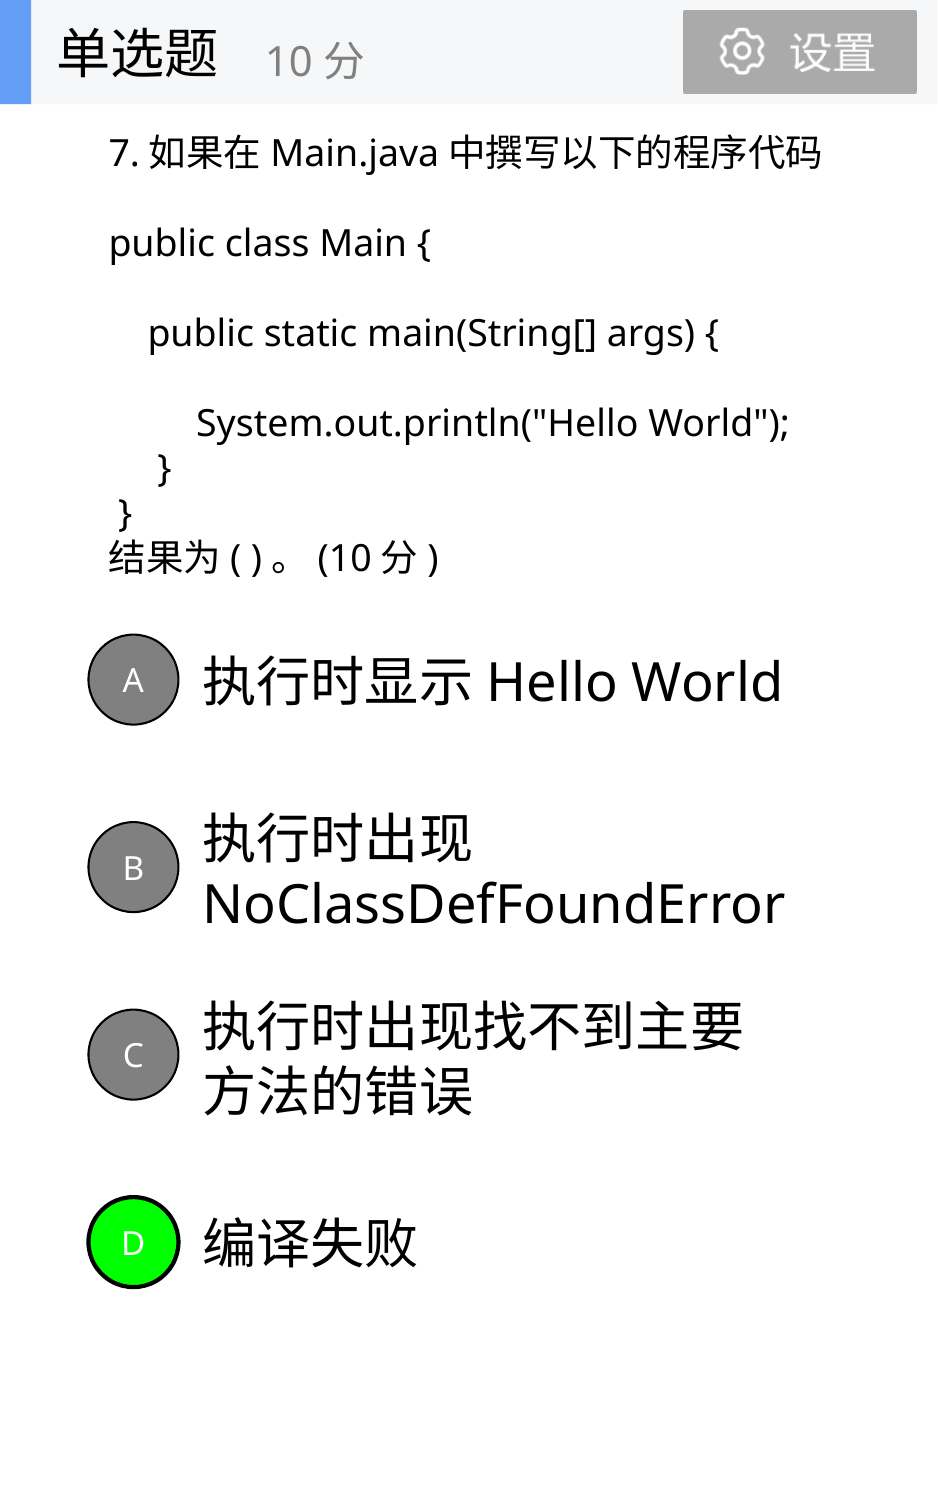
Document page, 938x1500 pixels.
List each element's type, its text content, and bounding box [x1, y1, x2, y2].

text_box 执行时出现NoClassDefFoundError [187, 797, 823, 942]
text_box A [87, 633, 180, 726]
text_box B [87, 821, 180, 914]
picture [683, 10, 917, 94]
text_box 编译失败 [187, 1202, 451, 1282]
text_box D [87, 1196, 180, 1289]
text_box 执行时出现找不到主要方法的错误 [187, 984, 814, 1130]
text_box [0, 0, 938, 105]
text_box 7.如果在Main.java中撰写以下的程序代码 public class Main { public static main(String[] args) { System.out.println("Hello World"); } } 结果为( )。(10分) [93, 121, 844, 587]
text_box 执行时显示Hello World [187, 639, 814, 720]
text_box C [87, 1008, 180, 1101]
